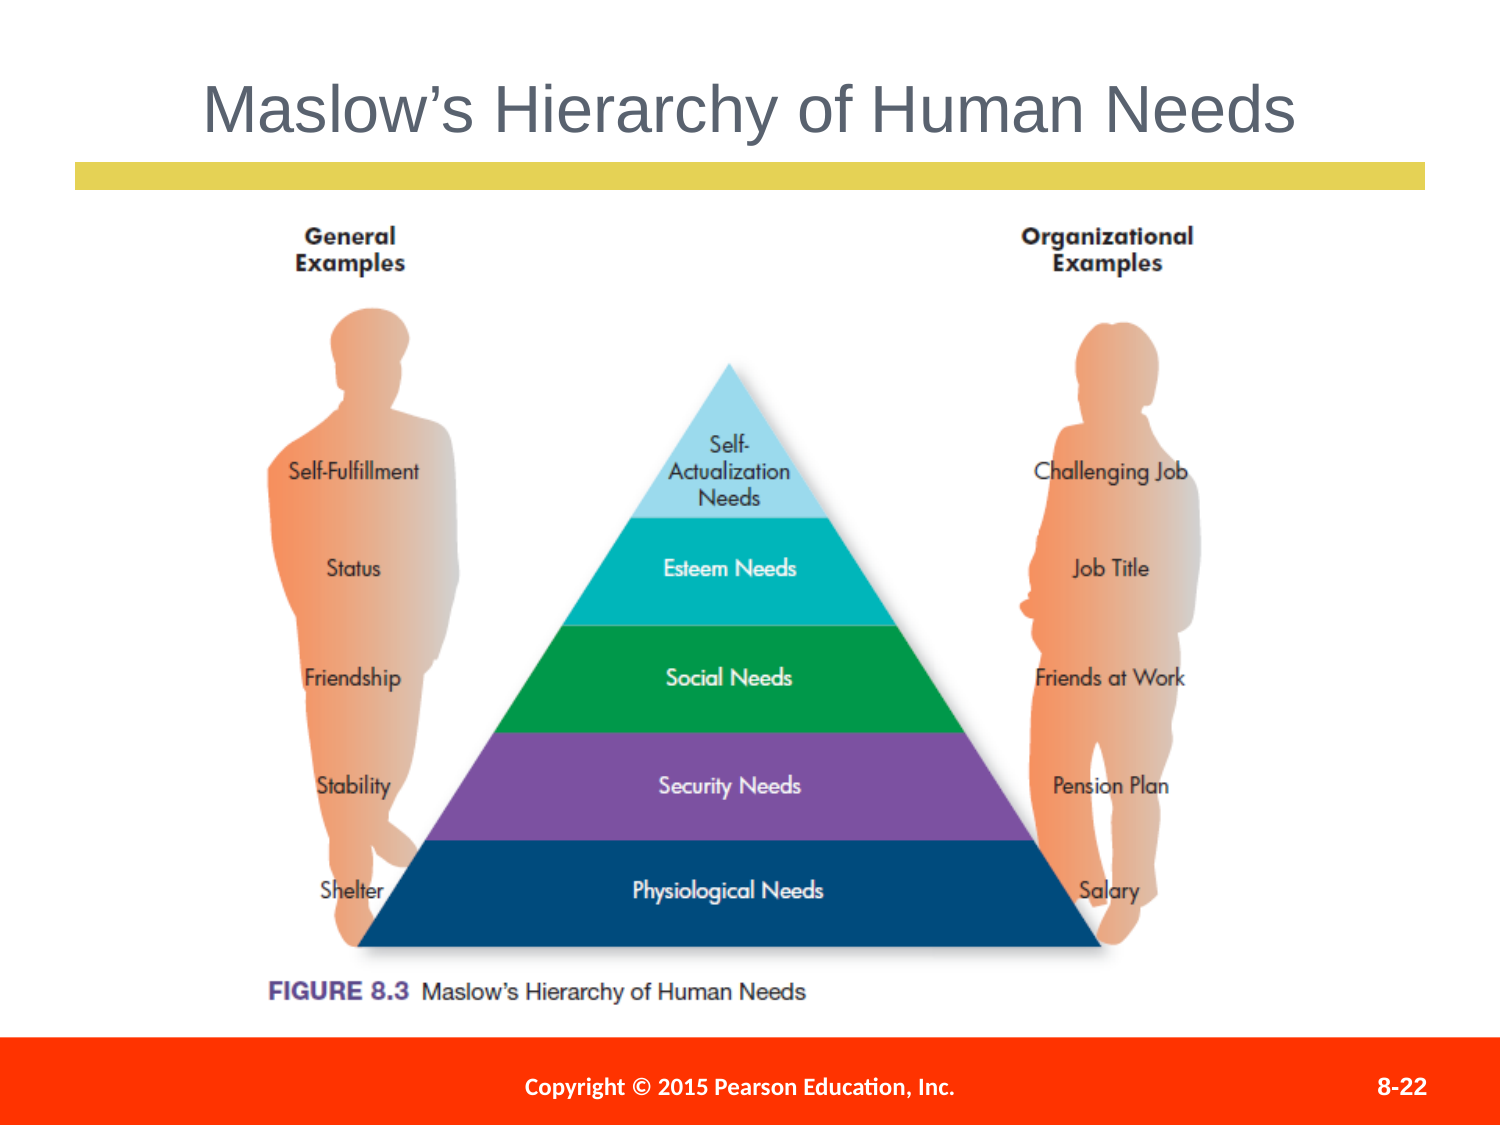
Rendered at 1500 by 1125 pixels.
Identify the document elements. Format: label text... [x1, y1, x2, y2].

title Maslow’s Hierarchy of Human Needs [74, 12, 1426, 201]
picture [263, 212, 1226, 1008]
